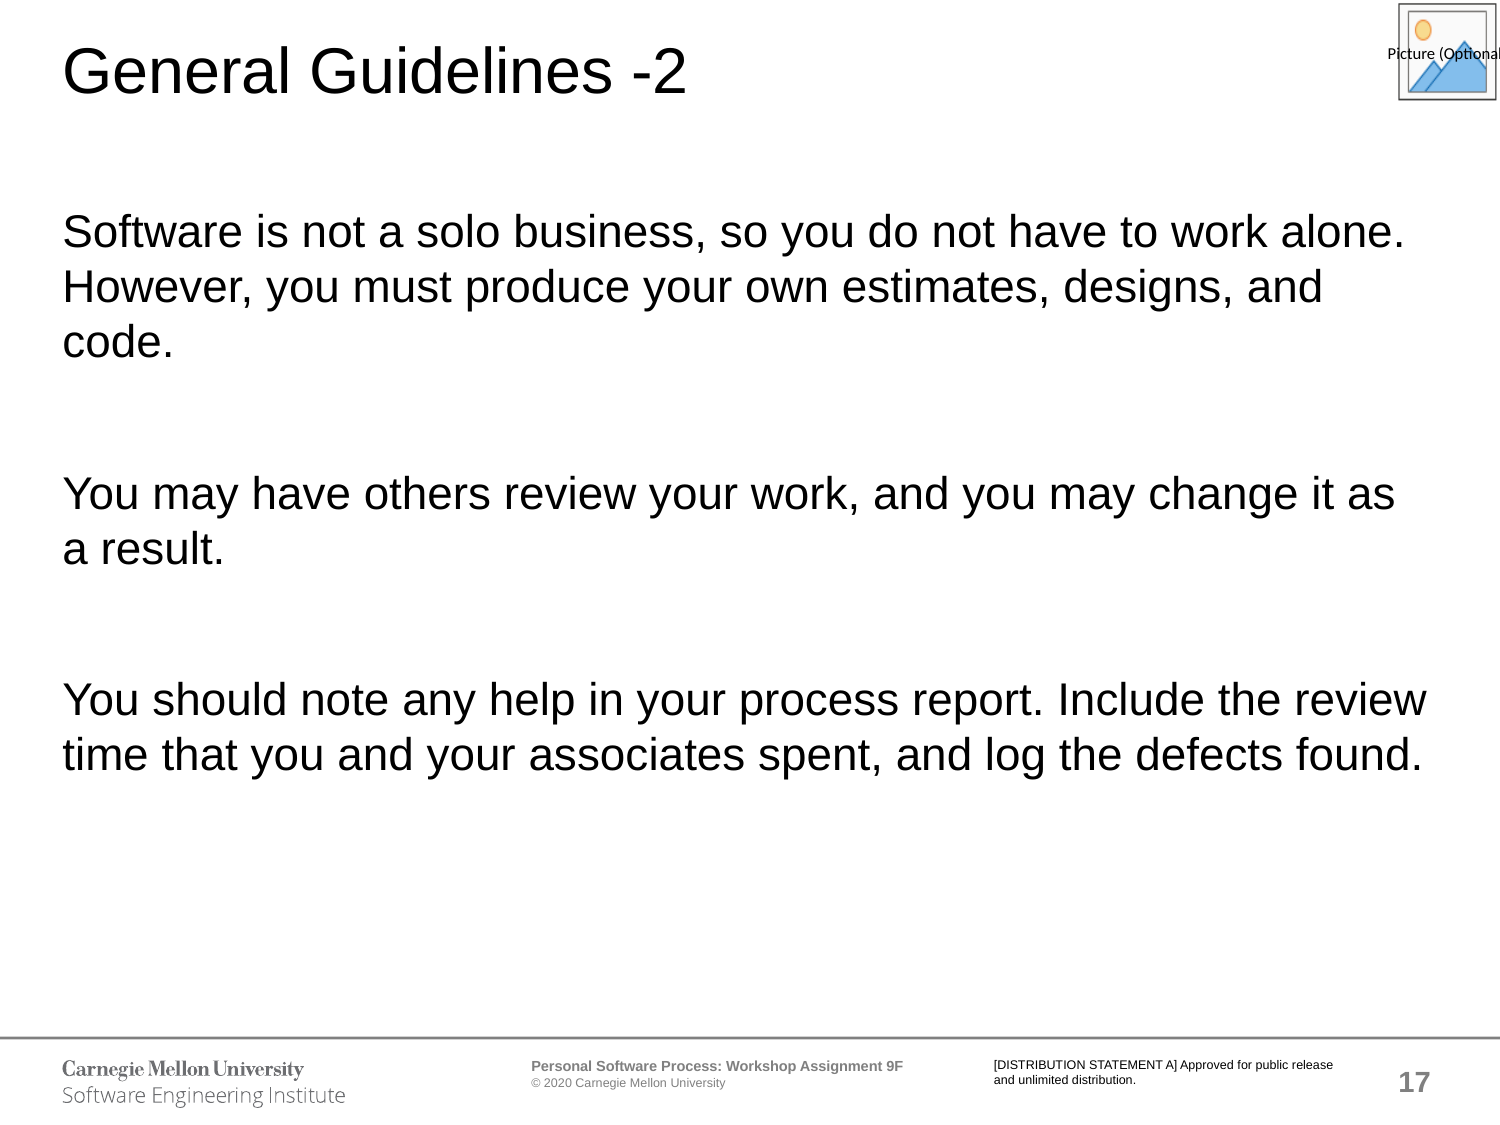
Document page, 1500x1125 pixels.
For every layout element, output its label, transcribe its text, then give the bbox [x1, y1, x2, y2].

title General Guidelines -2 [62, 37, 1338, 182]
picture [1394, 0, 1500, 105]
list Software is not a solo business, so you do not have to work alone. However, you must produce your own estimates, designs, and code. You may have others review your work, and you may change it as a result. You should note any help in your process report. Include the review time that you and your associates spent, and log the defects found. [62, 201, 1431, 1000]
